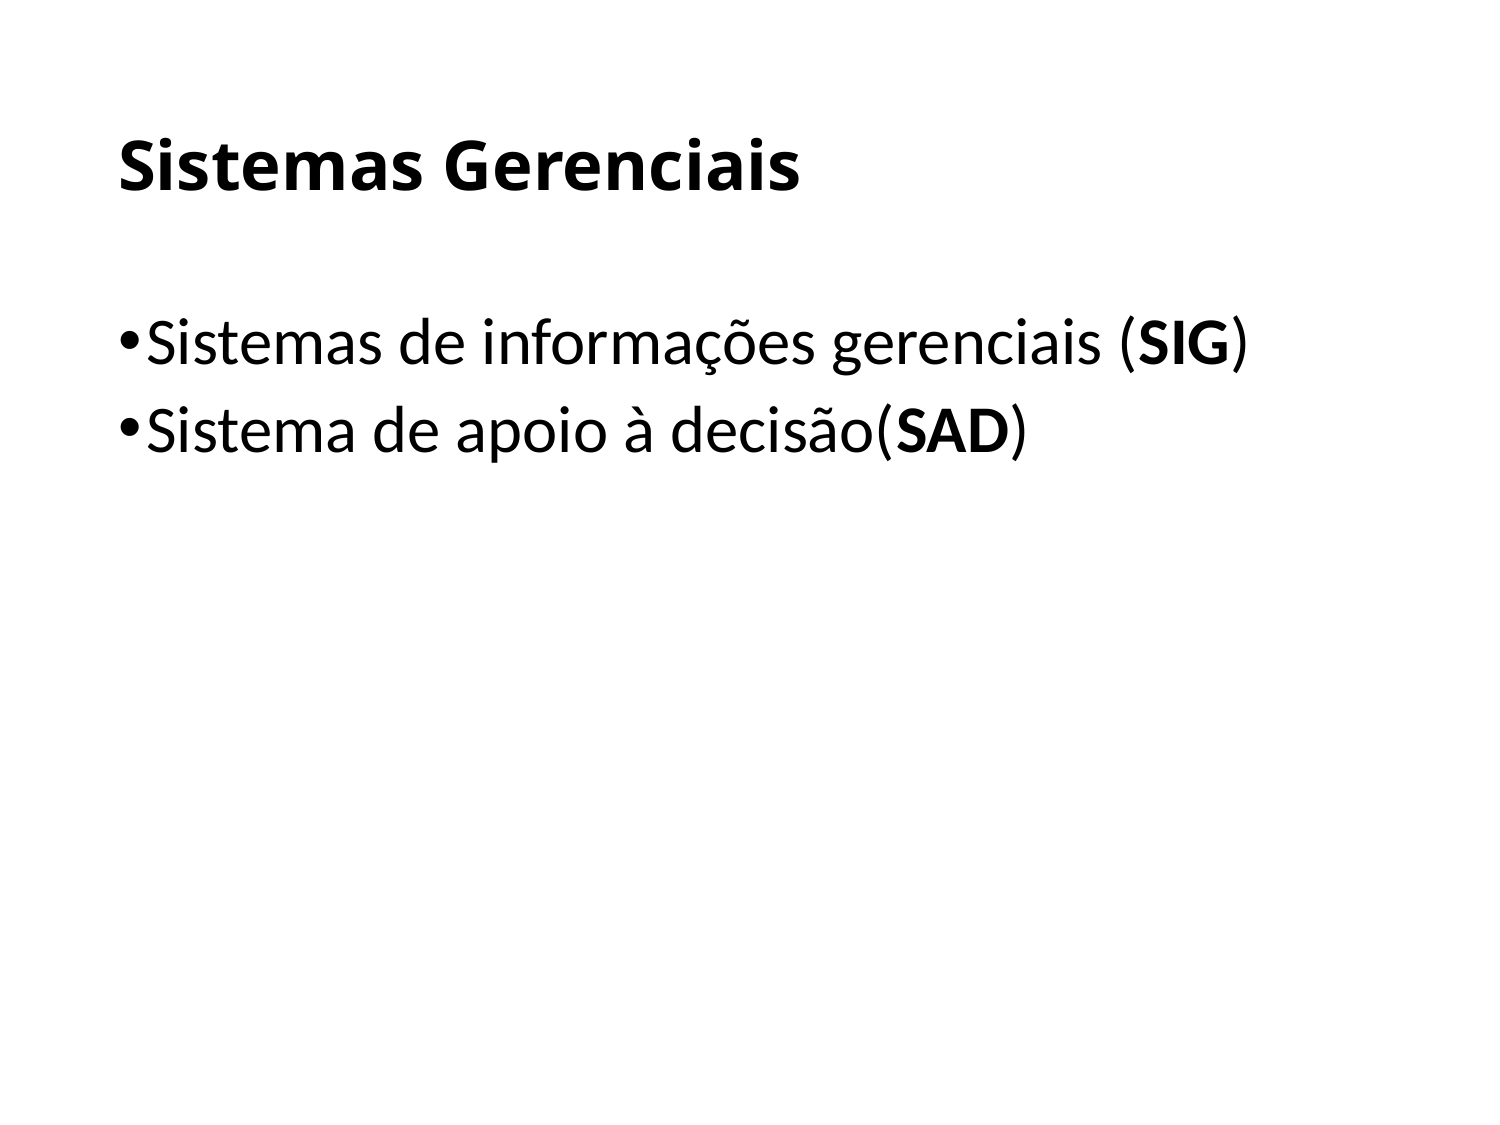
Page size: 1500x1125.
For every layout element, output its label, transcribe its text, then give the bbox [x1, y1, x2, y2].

list Sistemas de informações gerenciais (SIG) Sistema de apoio à decisão(SAD) [103, 299, 1397, 1014]
title Sistemas Gerenciais [103, 59, 1397, 278]
